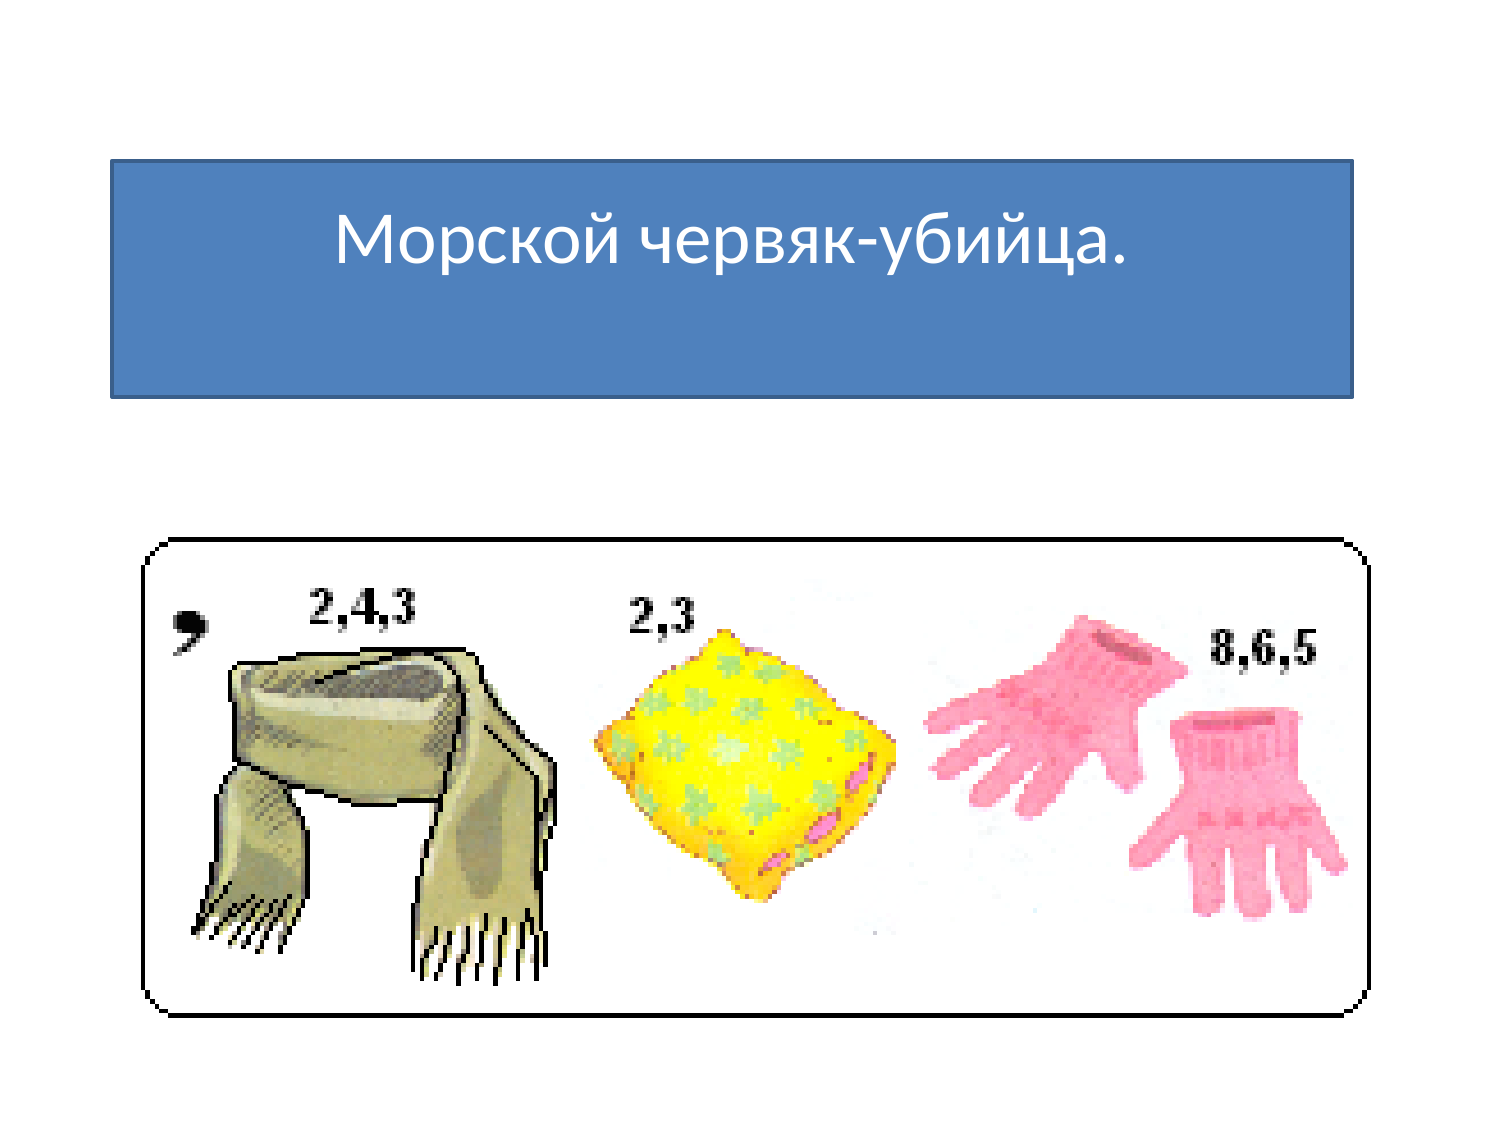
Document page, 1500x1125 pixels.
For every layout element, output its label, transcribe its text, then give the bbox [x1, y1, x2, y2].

text_box Морской червяк-убийца. [110, 159, 1354, 399]
picture [123, 514, 1381, 1032]
